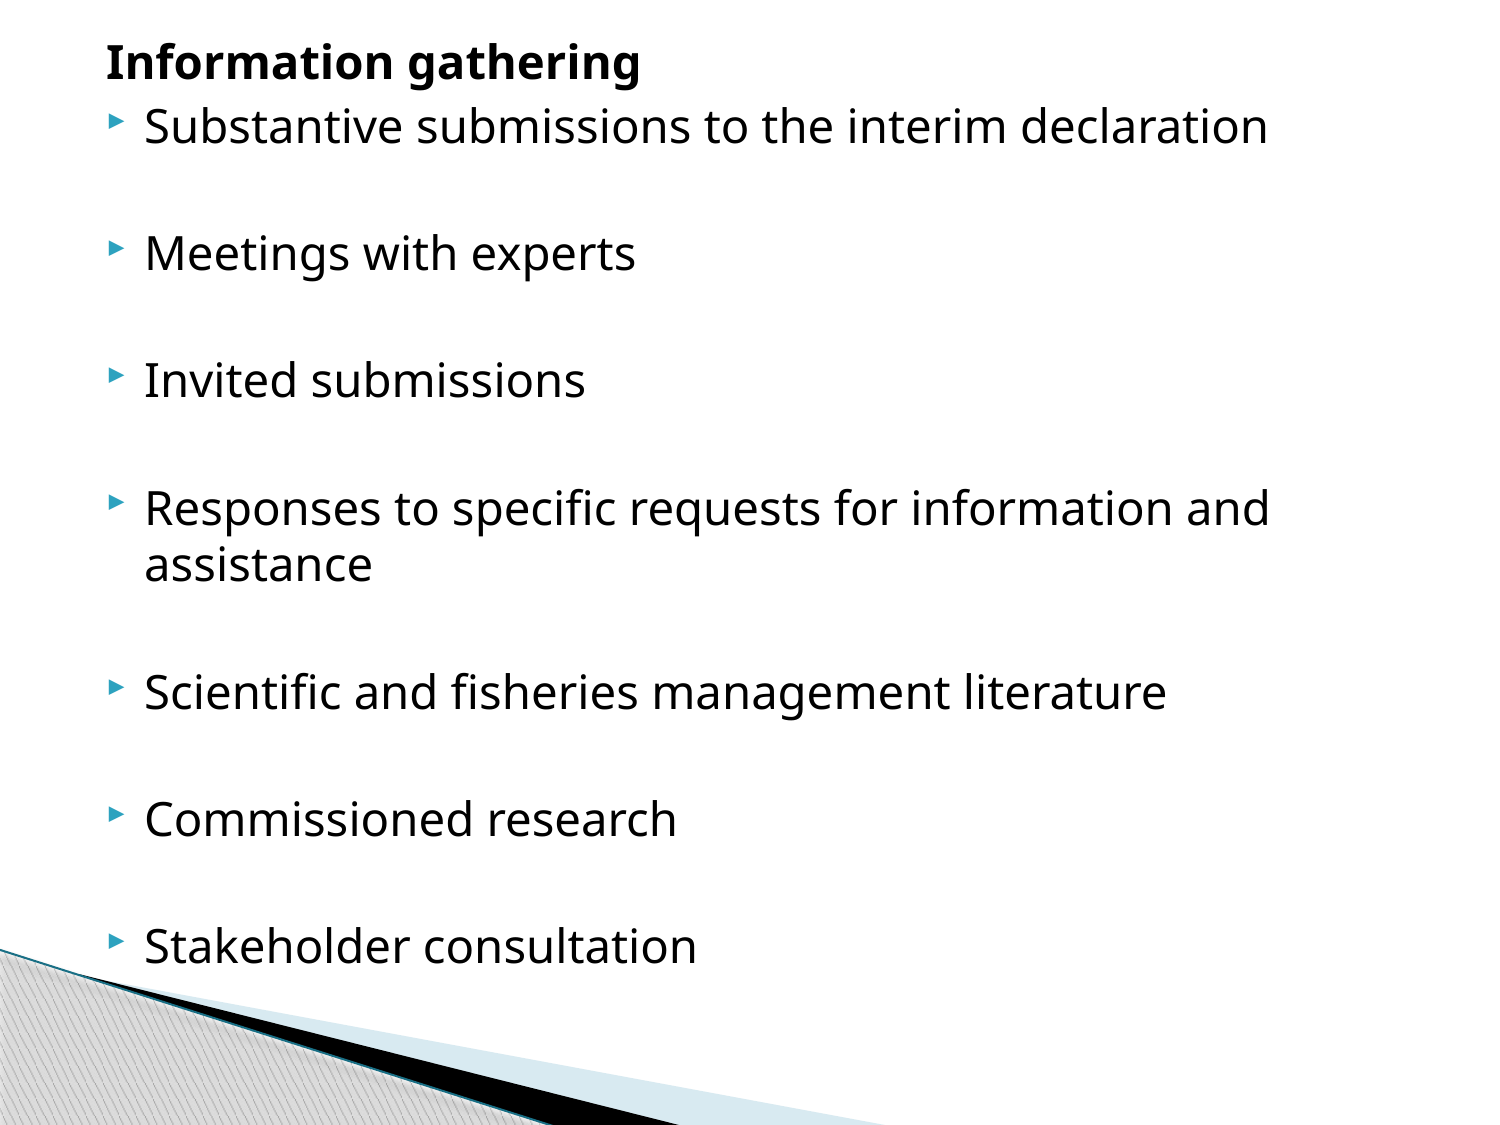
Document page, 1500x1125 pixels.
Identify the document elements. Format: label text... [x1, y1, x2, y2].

list Information gathering Substantive submissions to the interim declaration Meetings with experts Invited submissions Responses to specific requests for information and assistance Scientific and fisheries management literature Commissioned research Stakeholder consultation [75, 24, 1425, 986]
